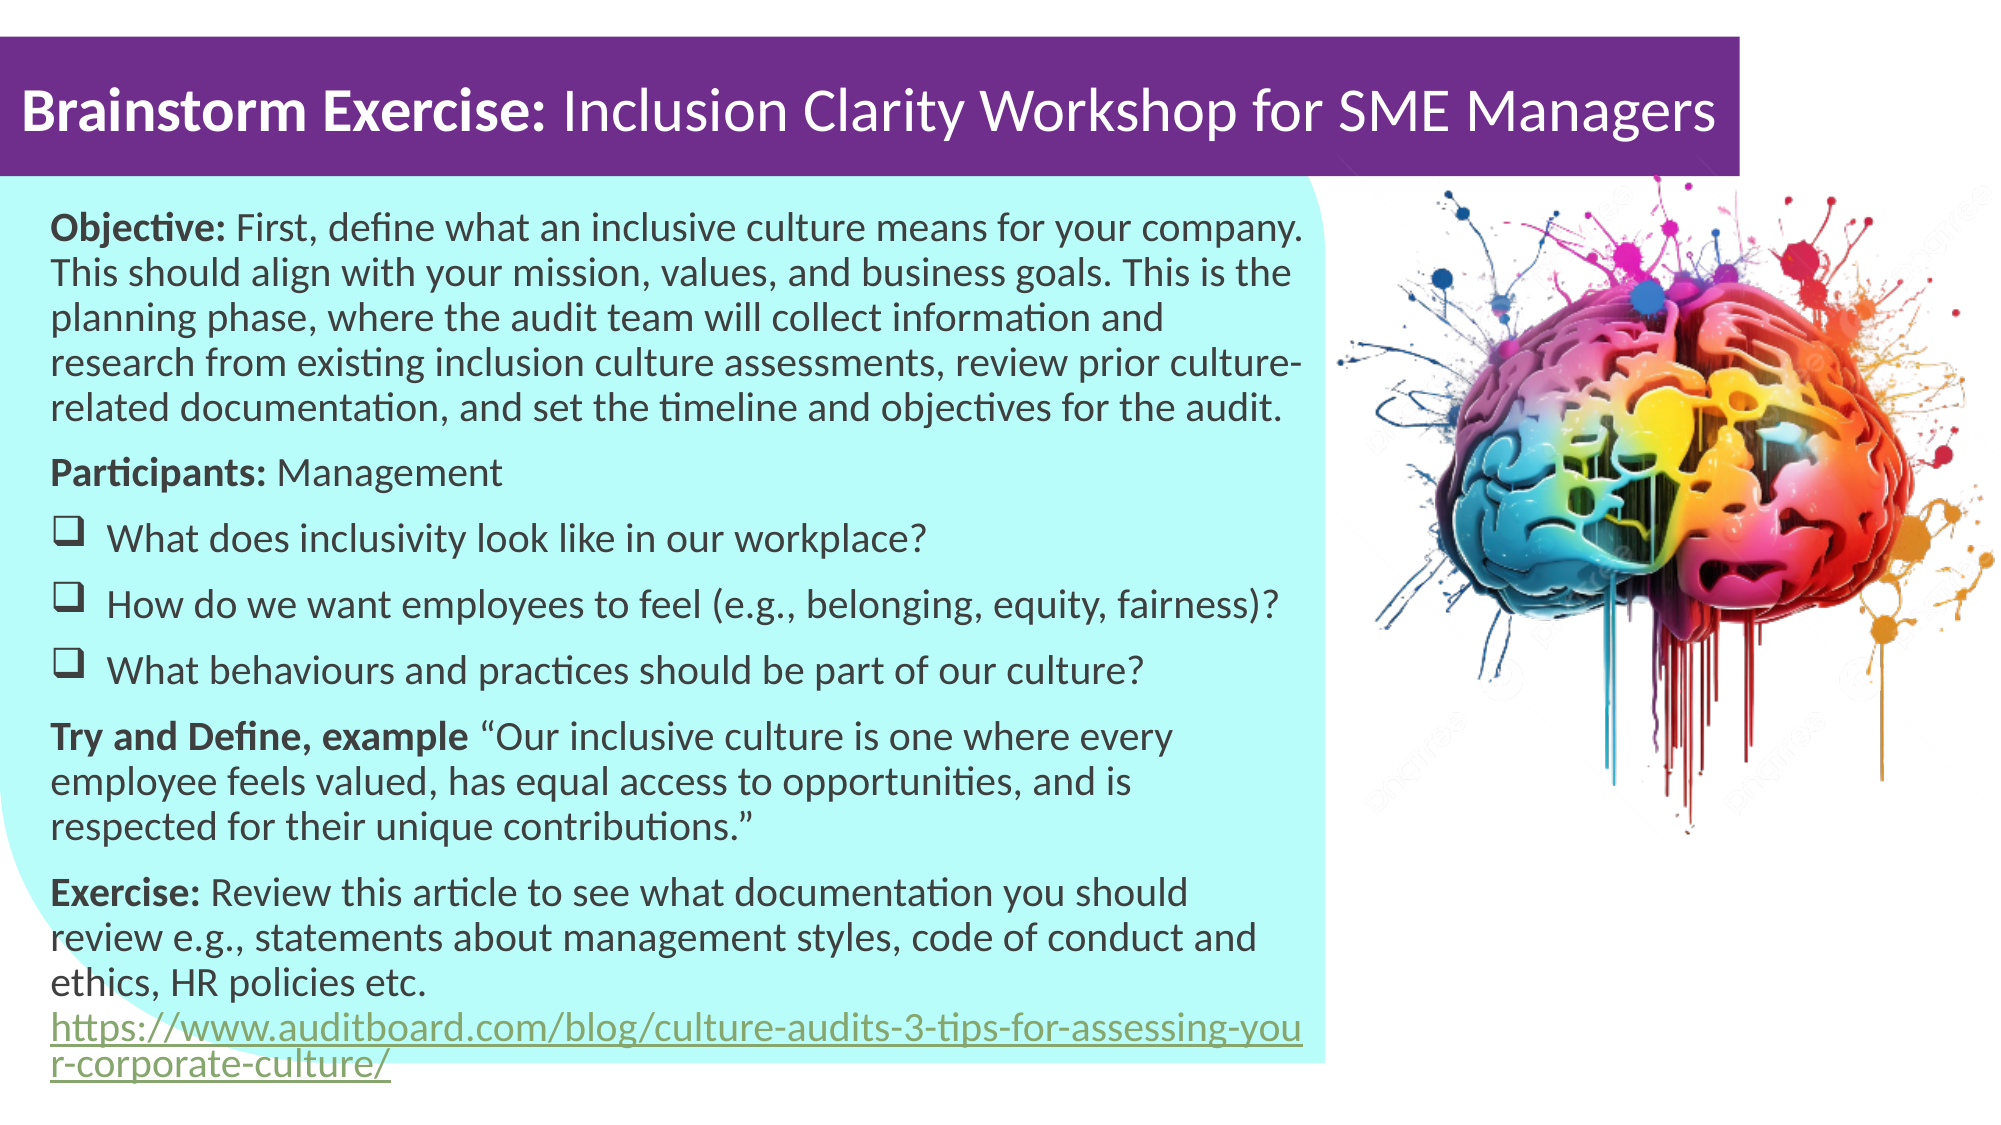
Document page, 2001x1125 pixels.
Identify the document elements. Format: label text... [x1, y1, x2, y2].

text_box Brainstorm Exercise: Inclusion Clarity Workshop for SME Managers [0, 36, 1740, 177]
text_box Objective: First, define what an inclusive culture means for your company. This should align with your mission, values, and business goals. This is the planning phase, where the audit team will collect information and research from existing inclusion culture assessments, review prior culture-related documentation, and set the timeline and objectives for the audit. Participants: Management What does inclusivity look like in our workplace? How do we want employees to feel (e.g., belonging, equity, fairness)? What behaviours and practices should be part of our culture? Try and Define, example “Our inclusive culture is one where every employee feels valued, has equal access to opportunities, and is respected for their unique contributions.” Exercise: Review this article to see what documentation you should review e.g., statements about management styles, code of conduct and ethics, HR policies etc. https://www.auditboard.com/blog/culture-audits-3-tips-for-assessing-your-corporate-culture/ [35, 499, 1324, 933]
picture [1323, 141, 2000, 858]
